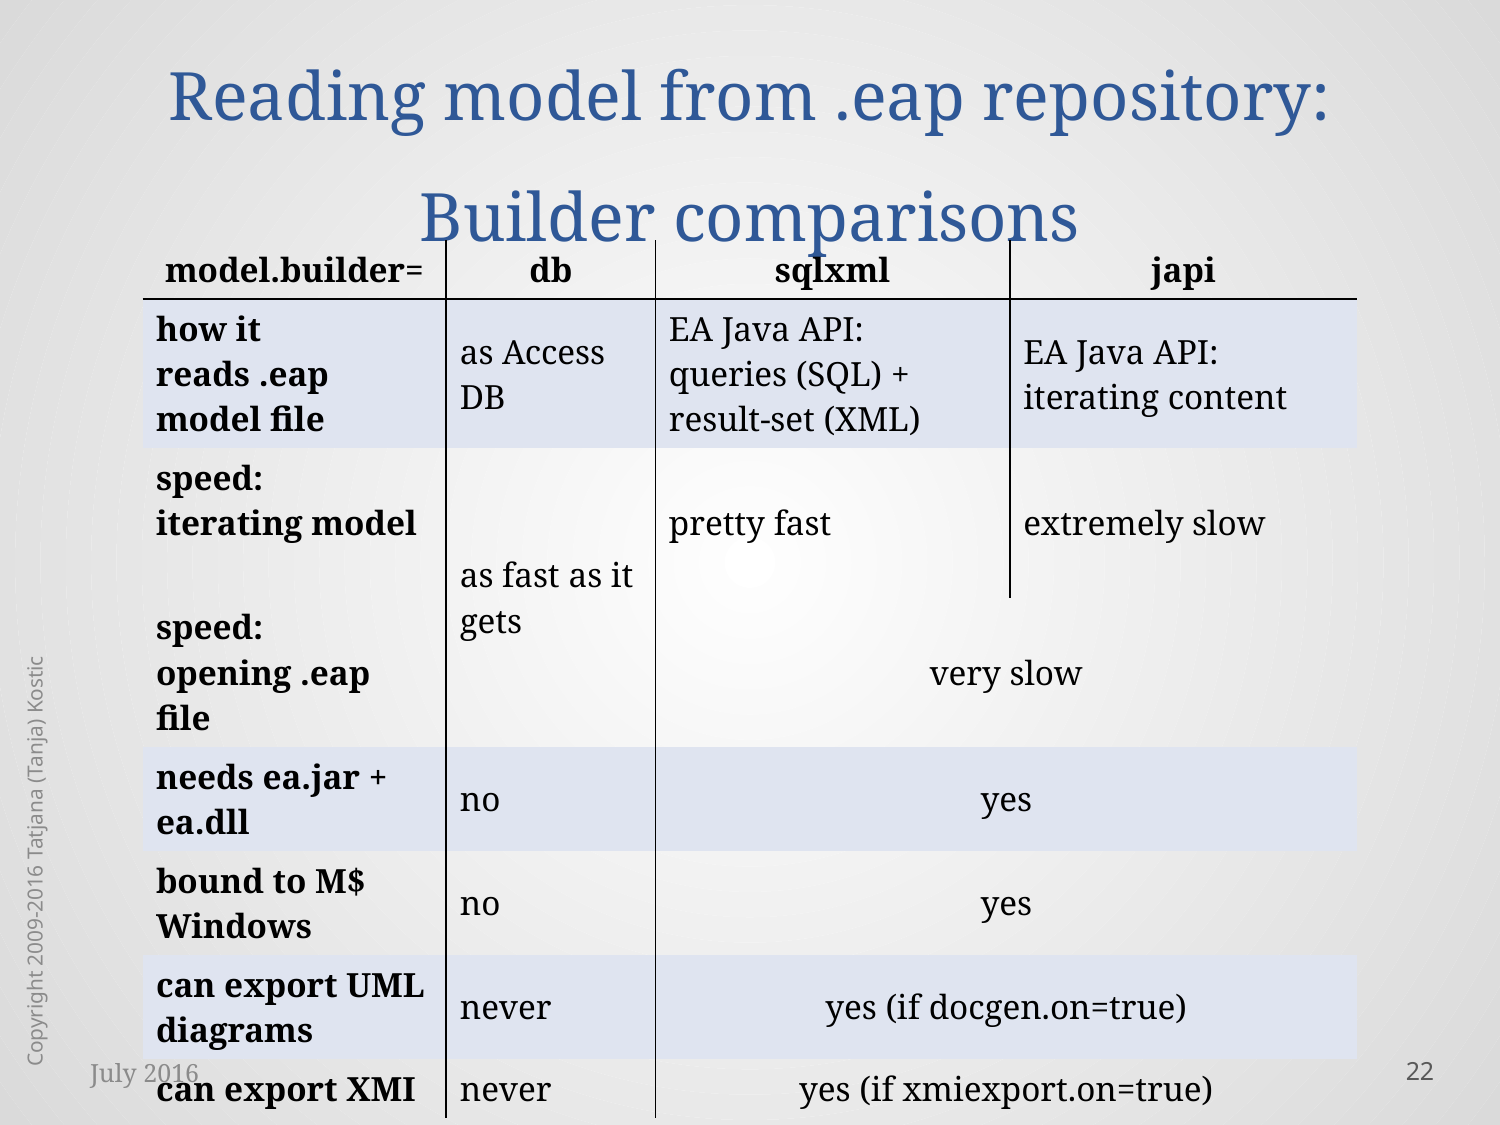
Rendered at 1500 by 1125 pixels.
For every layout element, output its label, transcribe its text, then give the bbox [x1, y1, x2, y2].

table_cell yes (if docgen.on=true) [656, 955, 1357, 1059]
table_cell EA Java API: queries (SQL) + result-set (XML) [656, 300, 1009, 448]
table_cell needs ea.jar + ea.dll [143, 747, 445, 851]
table_header model.builder= [143, 240, 445, 298]
table_cell never [447, 1059, 655, 1118]
table_cell no [447, 851, 655, 955]
table_header japi [1011, 240, 1357, 298]
table_cell very slow [656, 598, 1357, 747]
table_cell yes (if xmiexport.on=true) [656, 1059, 1357, 1118]
table_cell speed: opening .eap file [143, 598, 445, 747]
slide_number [75, 1042, 313, 1103]
table_cell yes [656, 747, 1357, 851]
title Reading model from .eap repository: Builder comparisons [75, 0, 1425, 263]
table_cell how it reads .eap model file [143, 300, 445, 448]
table_cell can export UML diagrams [143, 955, 445, 1059]
table_cell can export XMI [143, 1059, 445, 1118]
table_cell as Access DB [447, 300, 655, 448]
table_cell yes [656, 851, 1357, 955]
table_header db [447, 240, 655, 298]
table_cell pretty fast [656, 448, 1009, 598]
footer Copyright 2009-2016 Tatjana (Tanja) Kostic [18, 621, 54, 1101]
slide_number 22 [1401, 1042, 1494, 1103]
table_cell EA Java API: iterating content [1011, 300, 1357, 448]
table_cell never [447, 955, 655, 1059]
table_cell as fast as it gets [447, 448, 655, 747]
table_cell no [447, 747, 655, 851]
table_header sqlxml [656, 240, 1009, 298]
table_cell bound to M$ Windows [143, 851, 445, 955]
table_cell extremely slow [1011, 448, 1357, 598]
table_cell speed: iterating model [143, 448, 445, 598]
